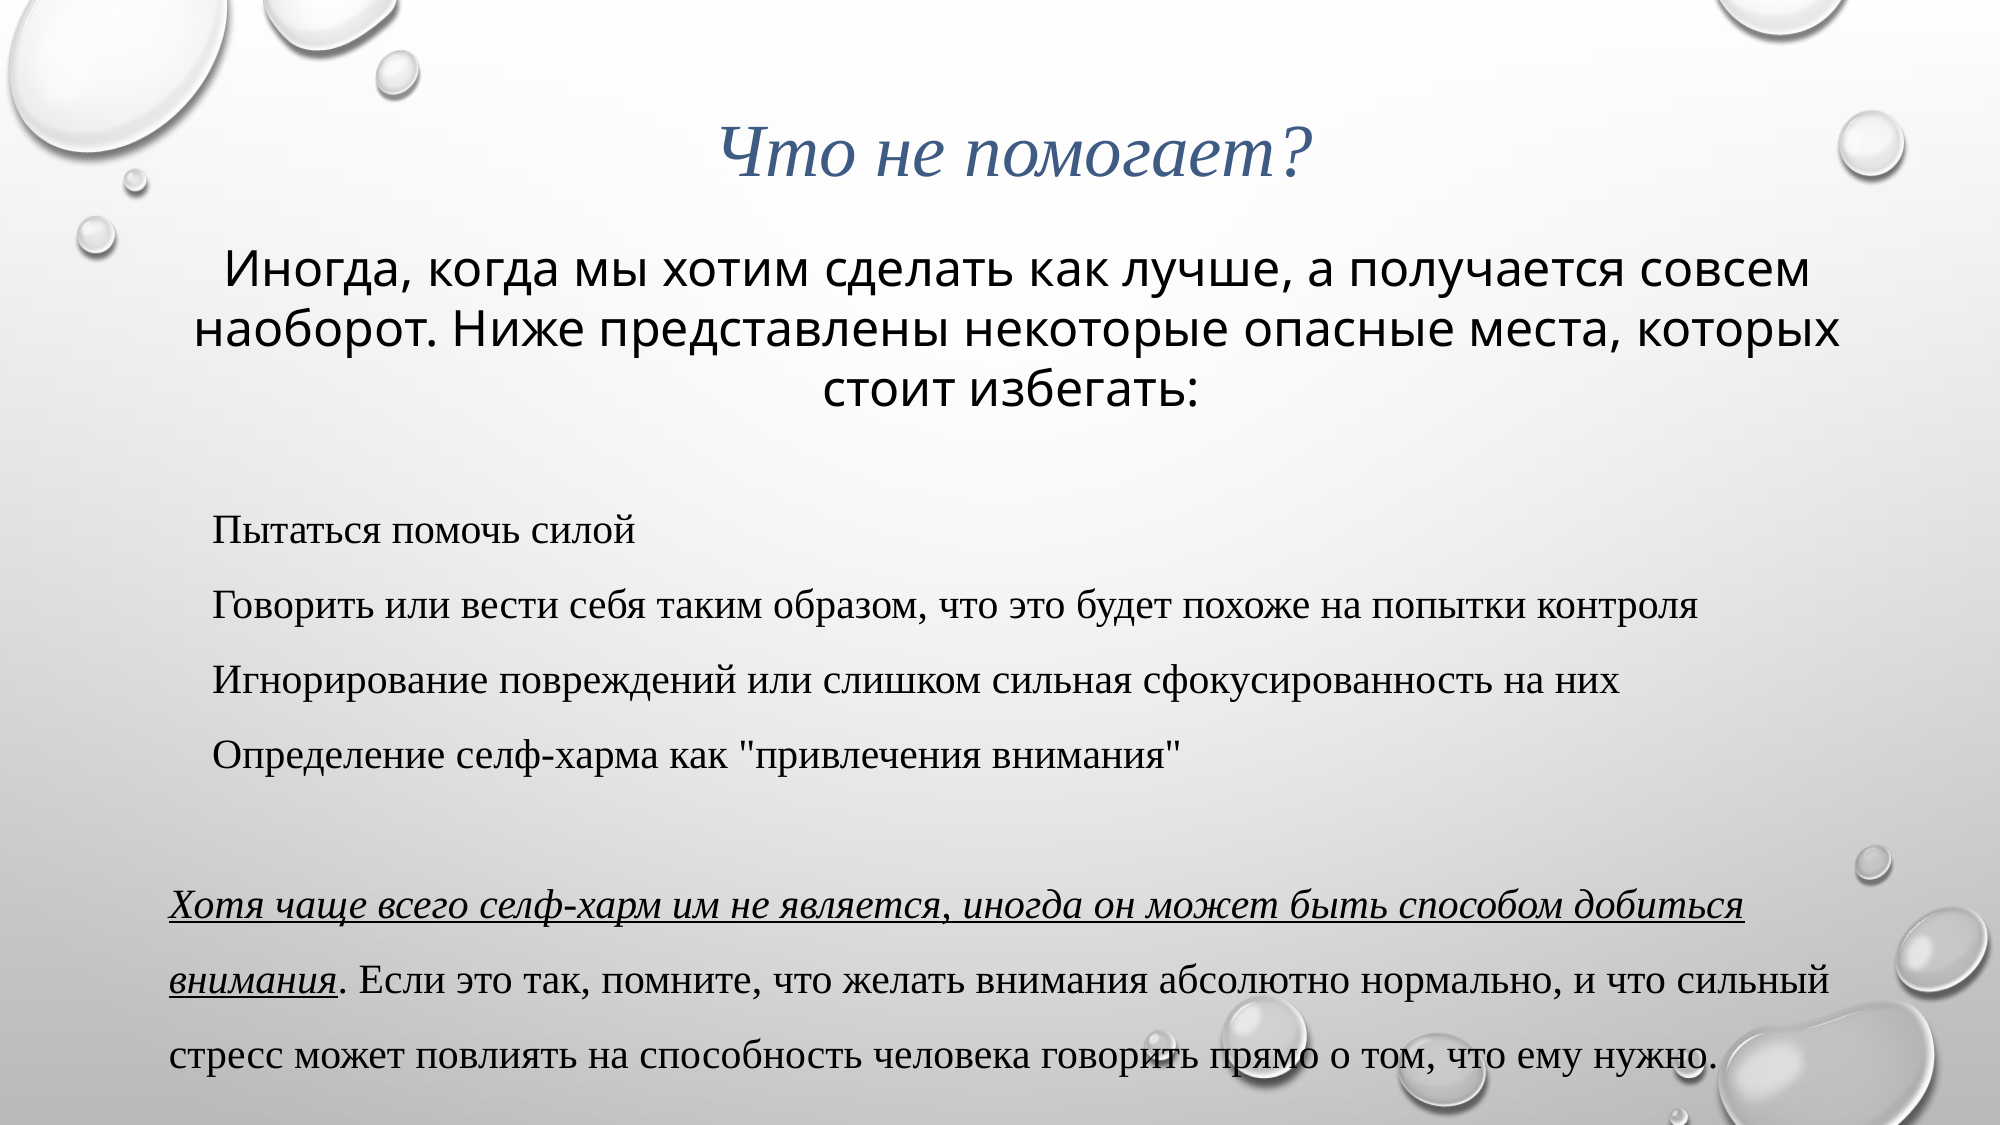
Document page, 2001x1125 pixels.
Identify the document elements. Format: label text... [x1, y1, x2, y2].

text_box Что не помогает? Иногда, когда мы хотим сделать как лучше, а получается совсем наоборот. Ниже представлены некоторые опасные места, которых стоит избегать:  Пытаться помочь силой  Говорить или вести себя таким образом, что это будет похоже на попытки контроля  Игнорирование повреждений или слишком сильная сфокусированность на них  Определение селф-харма как "привлечения внимания" Хотя чаще всего селф-харм им не является, иногда он может быть способом добиться внимания. Если это так, помните, что желать внимания абсолютно нормально, и что сильный стресс может повлиять на способность человека говорить прямо о том, что ему нужно. [154, 94, 1882, 1084]
picture [0, 0, 2000, 1125]
